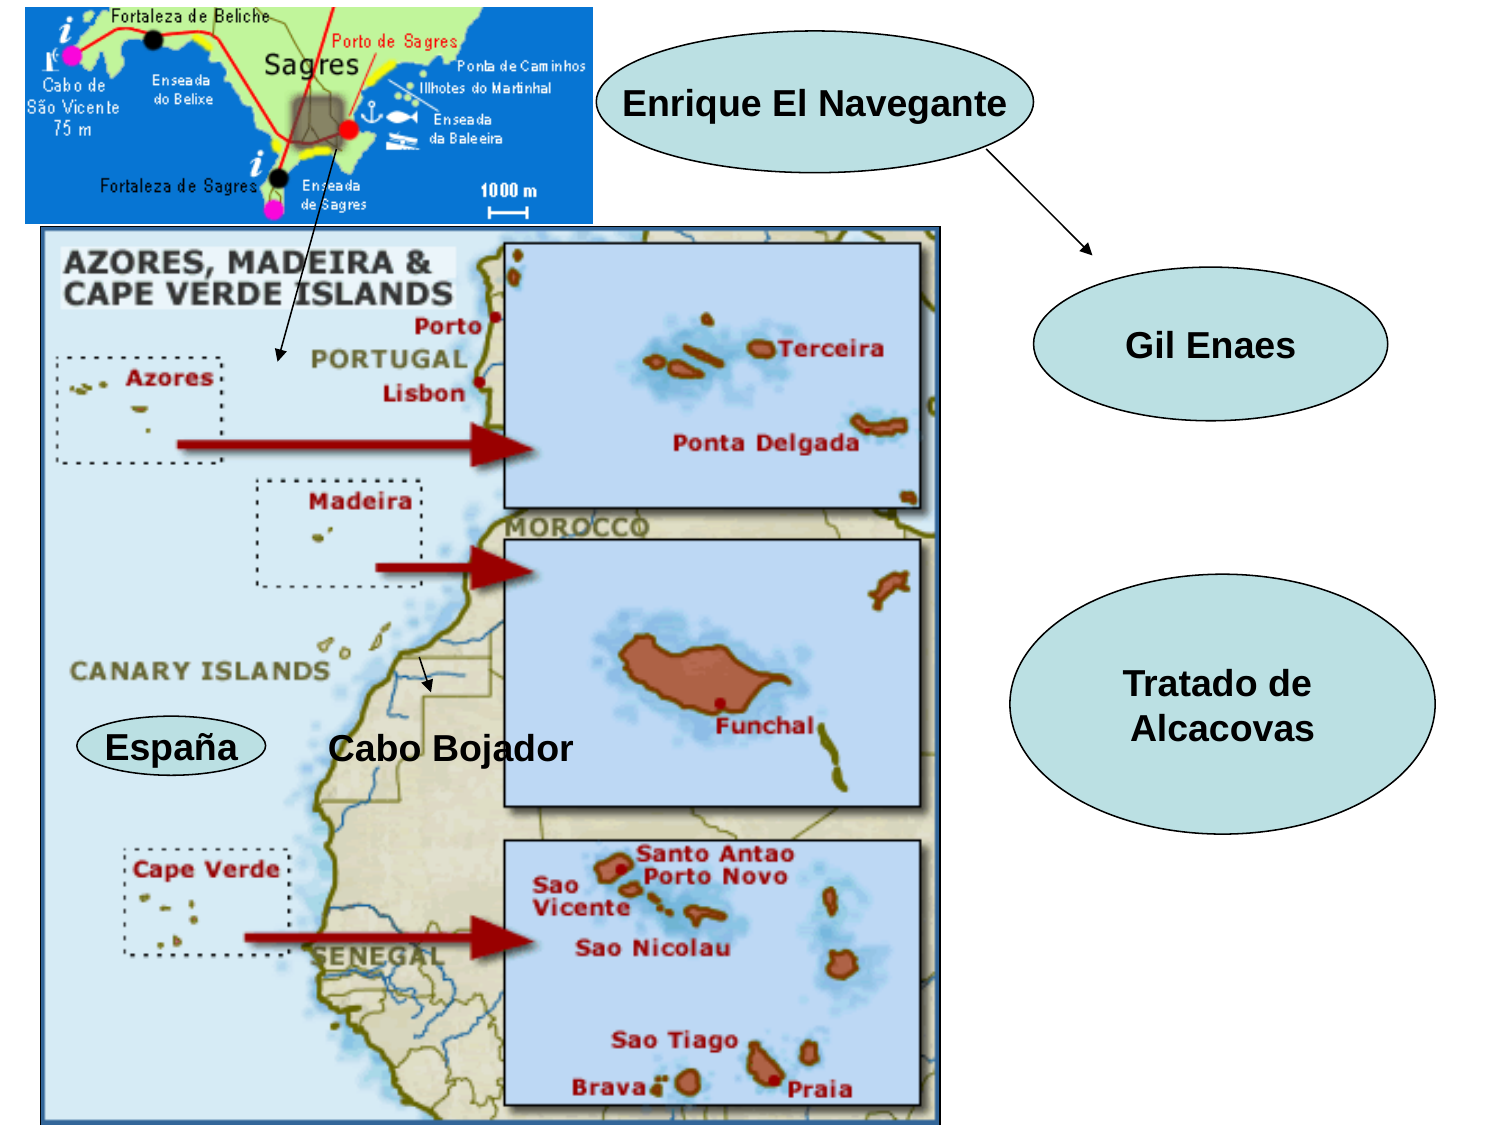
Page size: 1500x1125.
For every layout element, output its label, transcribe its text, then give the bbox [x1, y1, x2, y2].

text_box [986, 148, 1093, 256]
text_box Enrique El Navegante [598, 30, 1034, 173]
text_box Tratado de Alcacovas [1009, 574, 1436, 835]
text_box Gil Enaes [1033, 267, 1388, 421]
picture [25, 7, 593, 224]
picture [40, 226, 940, 1125]
